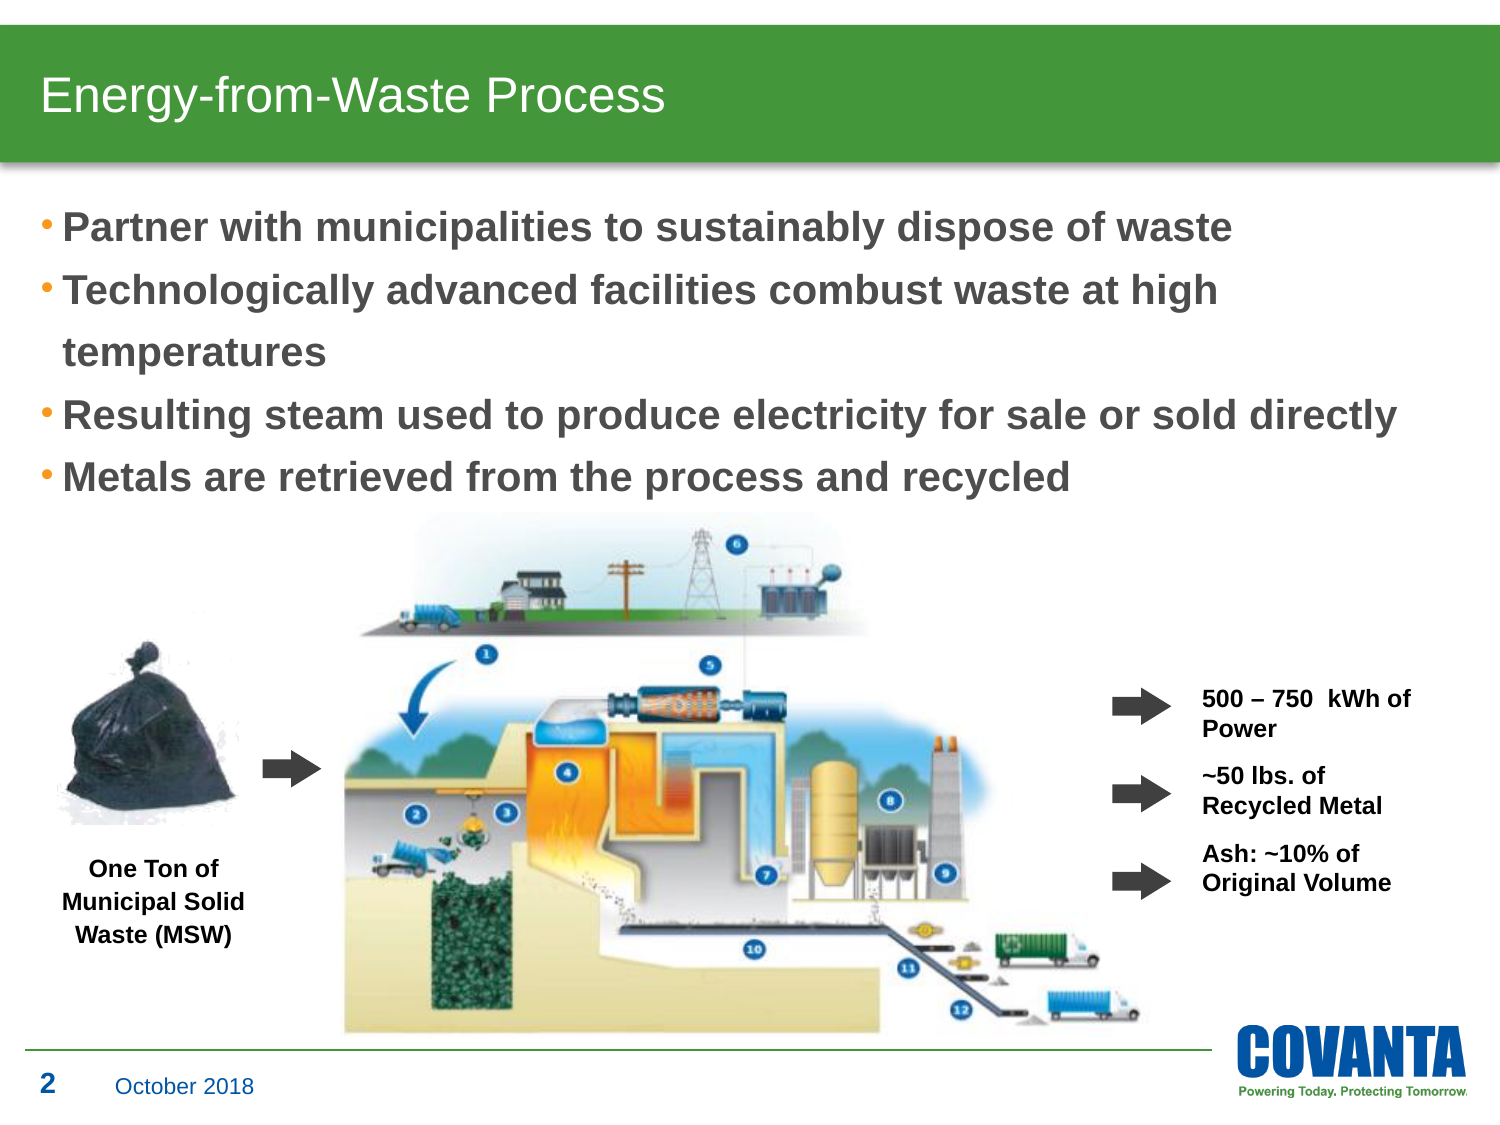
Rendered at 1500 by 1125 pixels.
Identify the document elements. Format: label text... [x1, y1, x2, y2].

text_box [1154, 695, 1172, 717]
slide_number 2 [24, 1069, 100, 1107]
text_box [1154, 870, 1172, 892]
text_box 500 – 750 kWh of Power ~50 lbs. of Recycled Metal Ash: ~10% of Original Volume [1187, 674, 1455, 905]
title Energy-from-Waste Process [24, 24, 1475, 163]
picture [340, 512, 1151, 1038]
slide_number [100, 1069, 425, 1107]
picture [57, 612, 240, 826]
text_box [1154, 782, 1172, 805]
text_box One Ton of Municipal Solid Waste (MSW) [45, 849, 263, 975]
list Partner with municipalities to sustainably dispose of waste Technologically advanced facilities combust waste at high temperatures Resulting steam used to produce electricity for sale or sold directly Metals are retrieved from the process and recycled [24, 187, 1475, 550]
text_box [262, 750, 322, 788]
